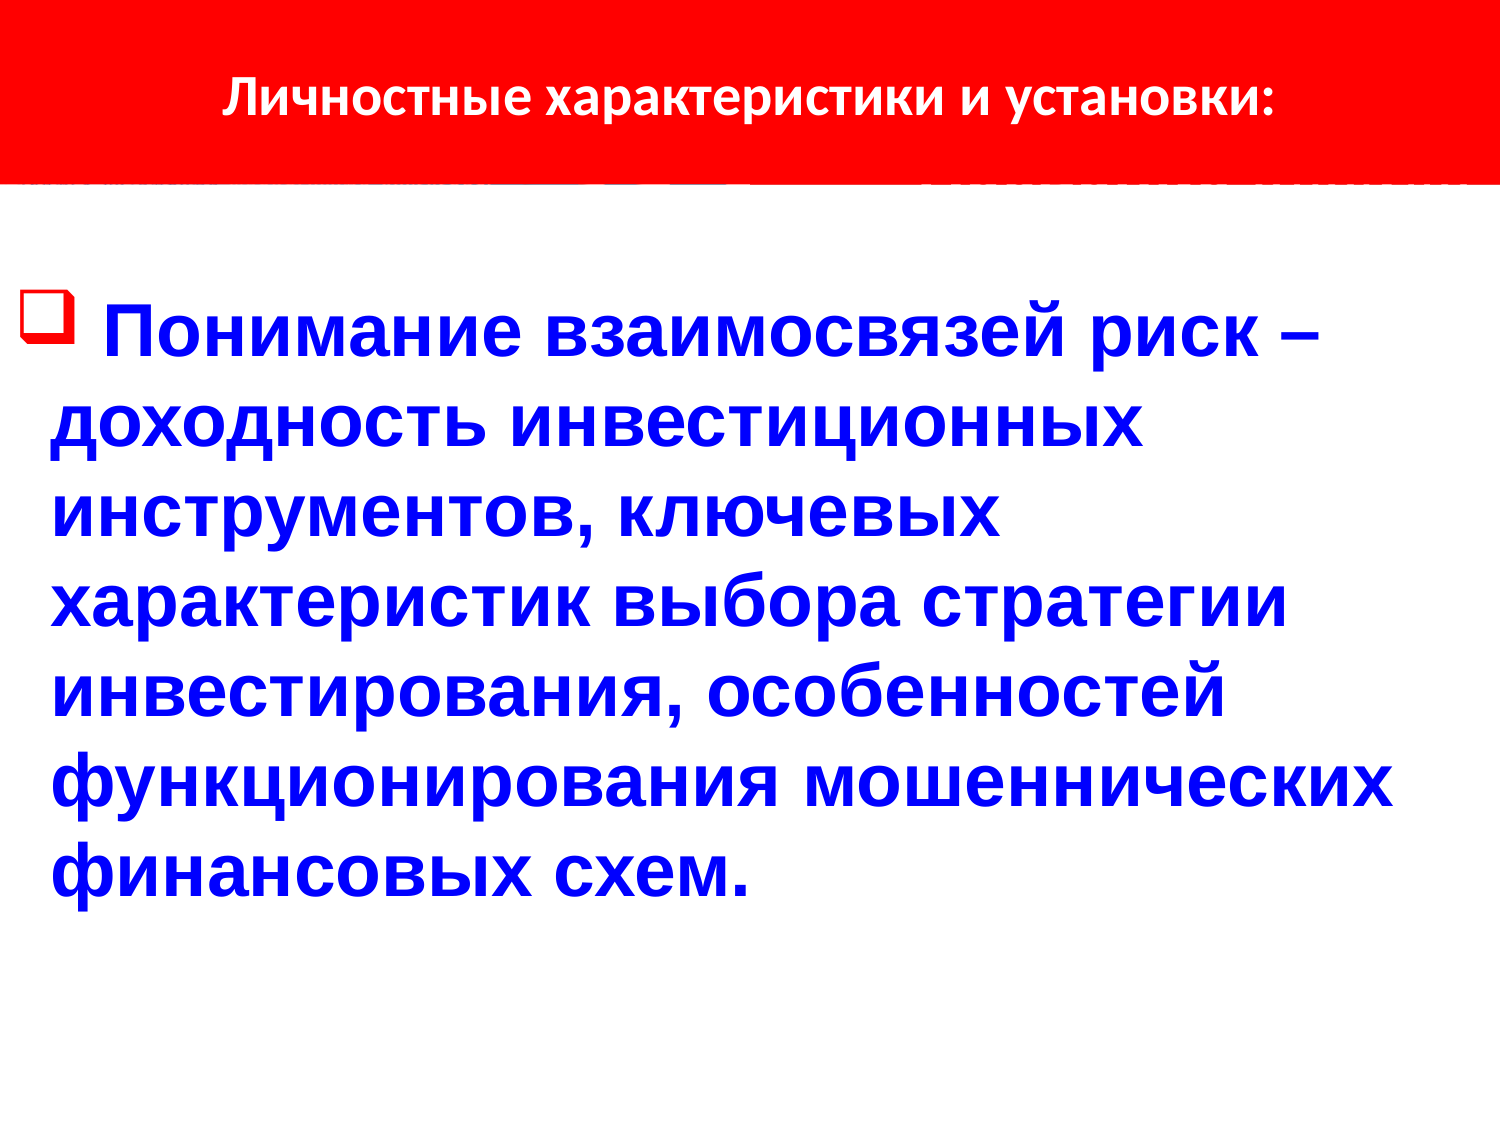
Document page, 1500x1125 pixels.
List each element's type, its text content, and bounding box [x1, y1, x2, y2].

picture [0, 0, 751, 237]
text_box Понимание взаимосвязей риск – доходность инвестиционных инструментов, ключевых характеристик выбора стратегии инвестирования, особенностей функционирования мошеннических финансовых схем. [0, 185, 1500, 1125]
text_box Личностные характеристики и установки: [751, 0, 1500, 185]
